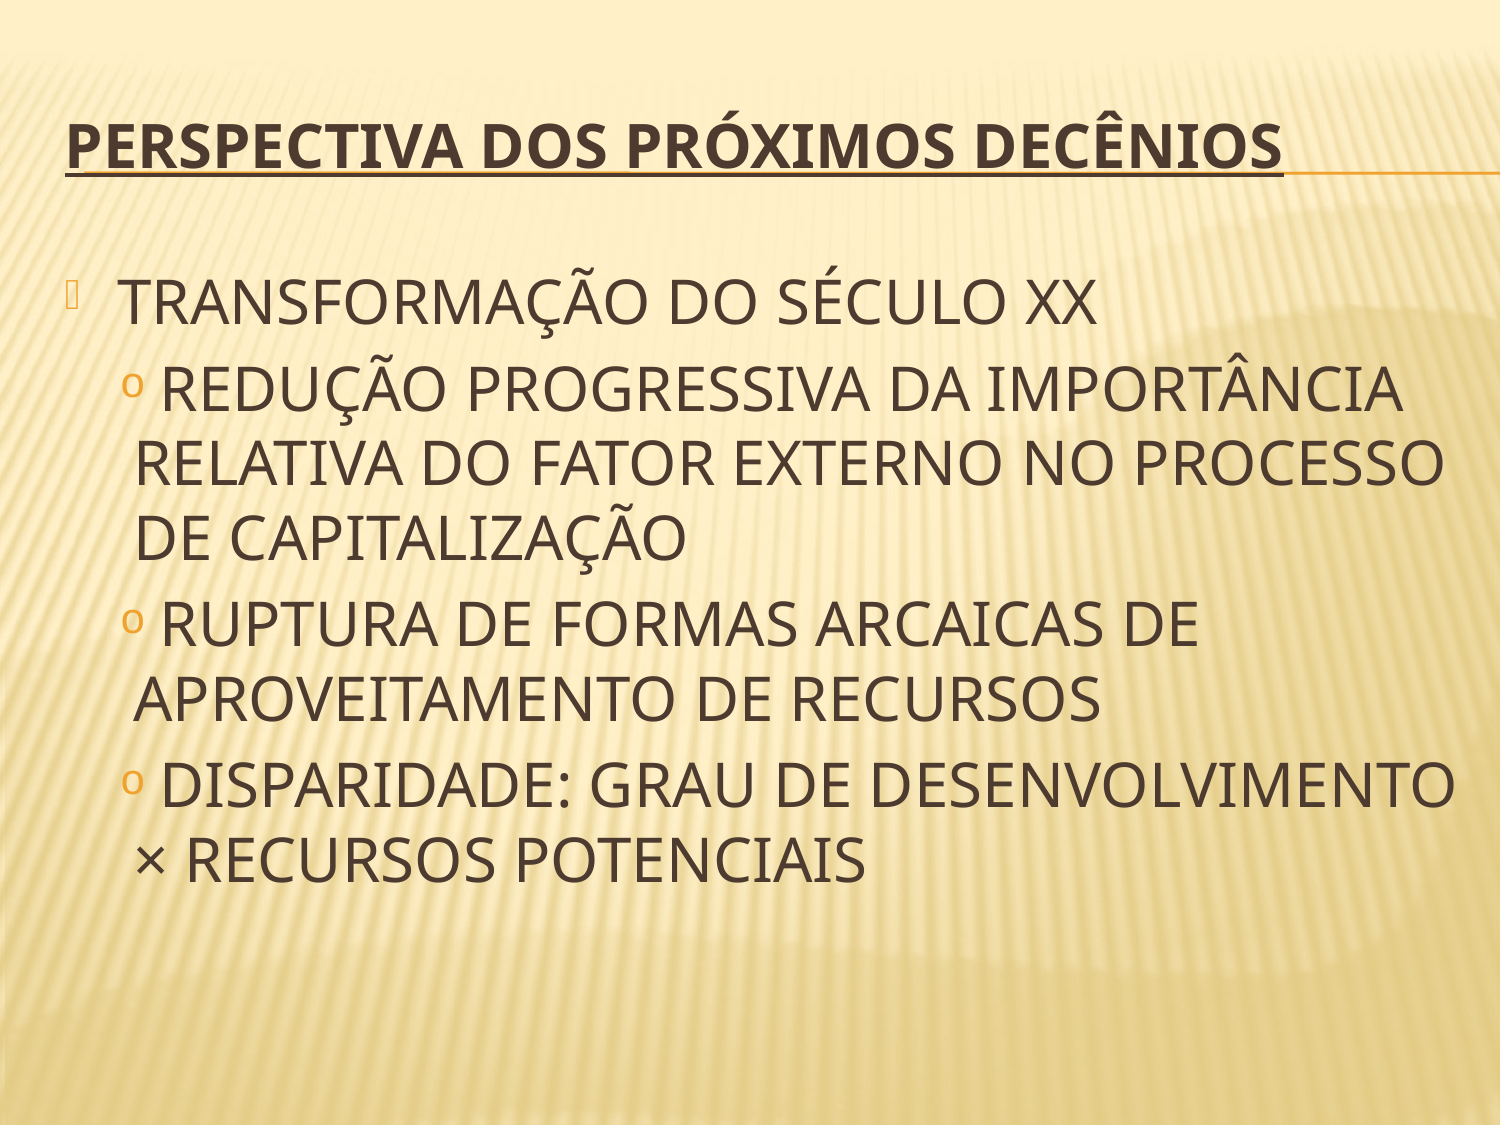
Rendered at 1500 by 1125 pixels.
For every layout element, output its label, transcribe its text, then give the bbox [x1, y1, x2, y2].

title PERSPECTIVA DOS PRÓXIMOS DECÊNIOS [50, 75, 1475, 213]
list TRANSFORMAÇÃO DO SÉCULO XX REDUÇÃO PROGRESSIVA DA IMPORTÂNCIA RELATIVA DO FATOR EXTERNO NO PROCESSO DE CAPITALIZAÇÃO RUPTURA DE FORMAS ARCAICAS DE APROVEITAMENTO DE RECURSOS DISPARIDADE: GRAU DE DESENVOLVIMENTO × RECURSOS POTENCIAIS [50, 254, 1475, 998]
